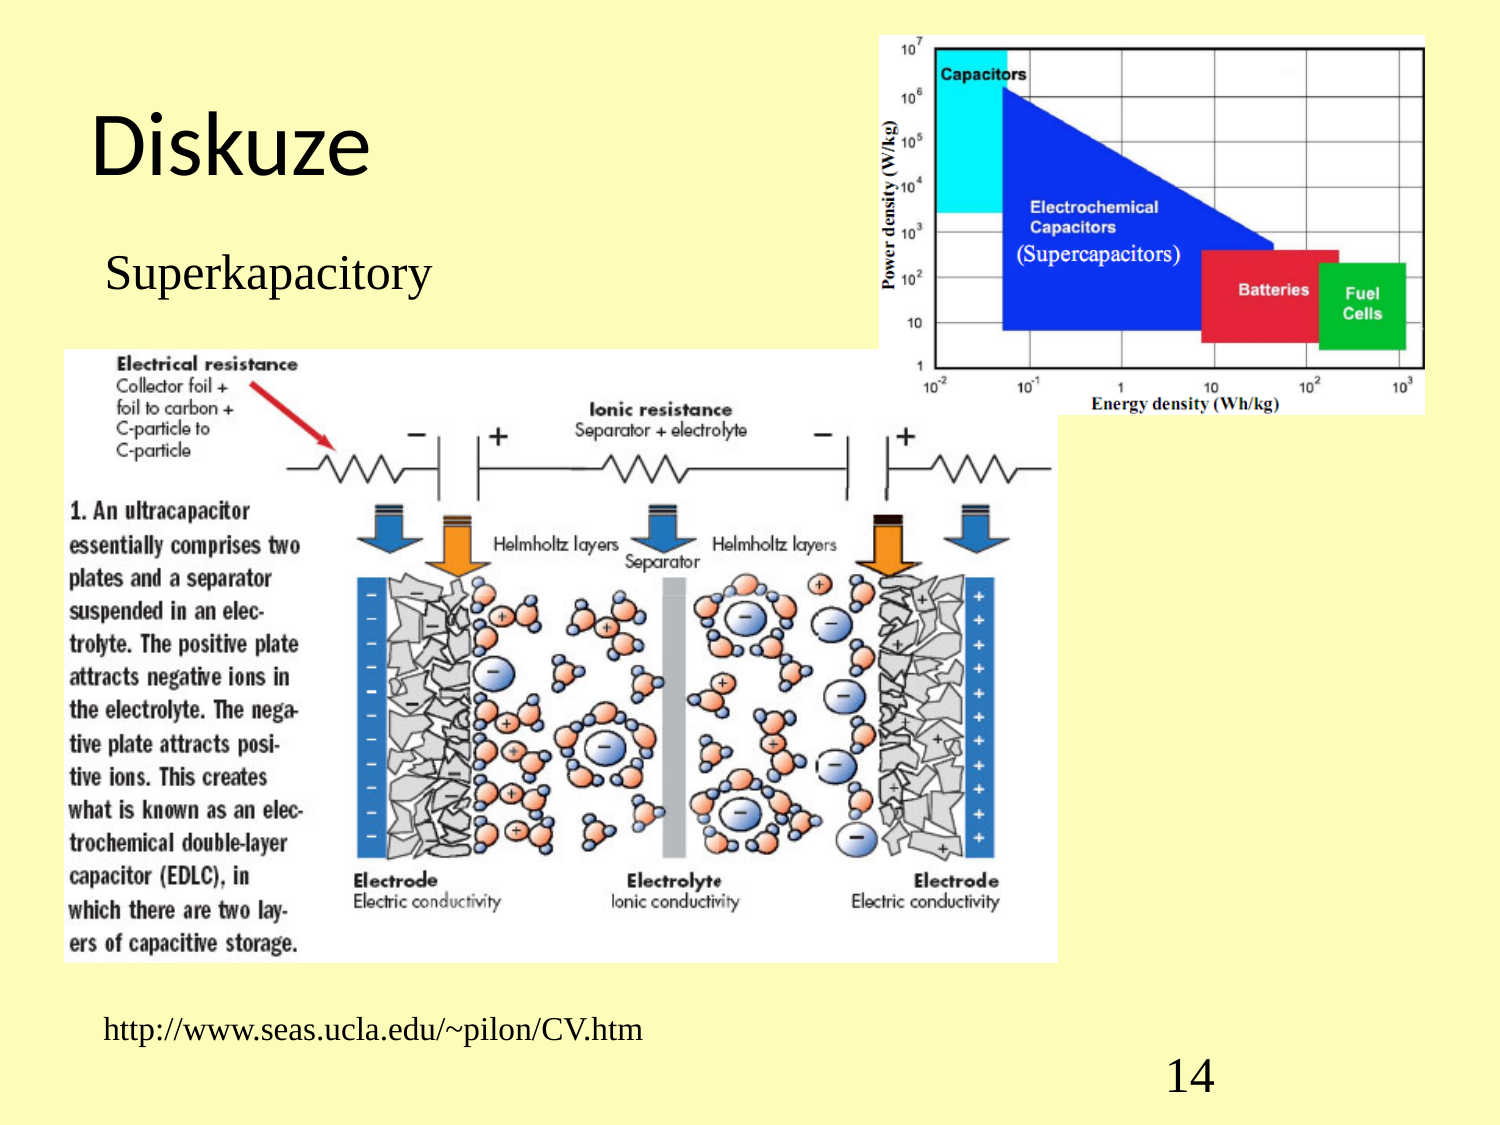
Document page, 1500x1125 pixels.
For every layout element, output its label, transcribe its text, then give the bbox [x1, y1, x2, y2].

title Diskuze [75, 45, 874, 233]
text_box http://www.seas.ucla.edu/~pilon/CV.htm [88, 999, 1137, 1055]
slide_number 14 [1074, 1042, 1425, 1103]
text_box Superkapacitory [89, 231, 448, 307]
picture [63, 35, 1426, 963]
